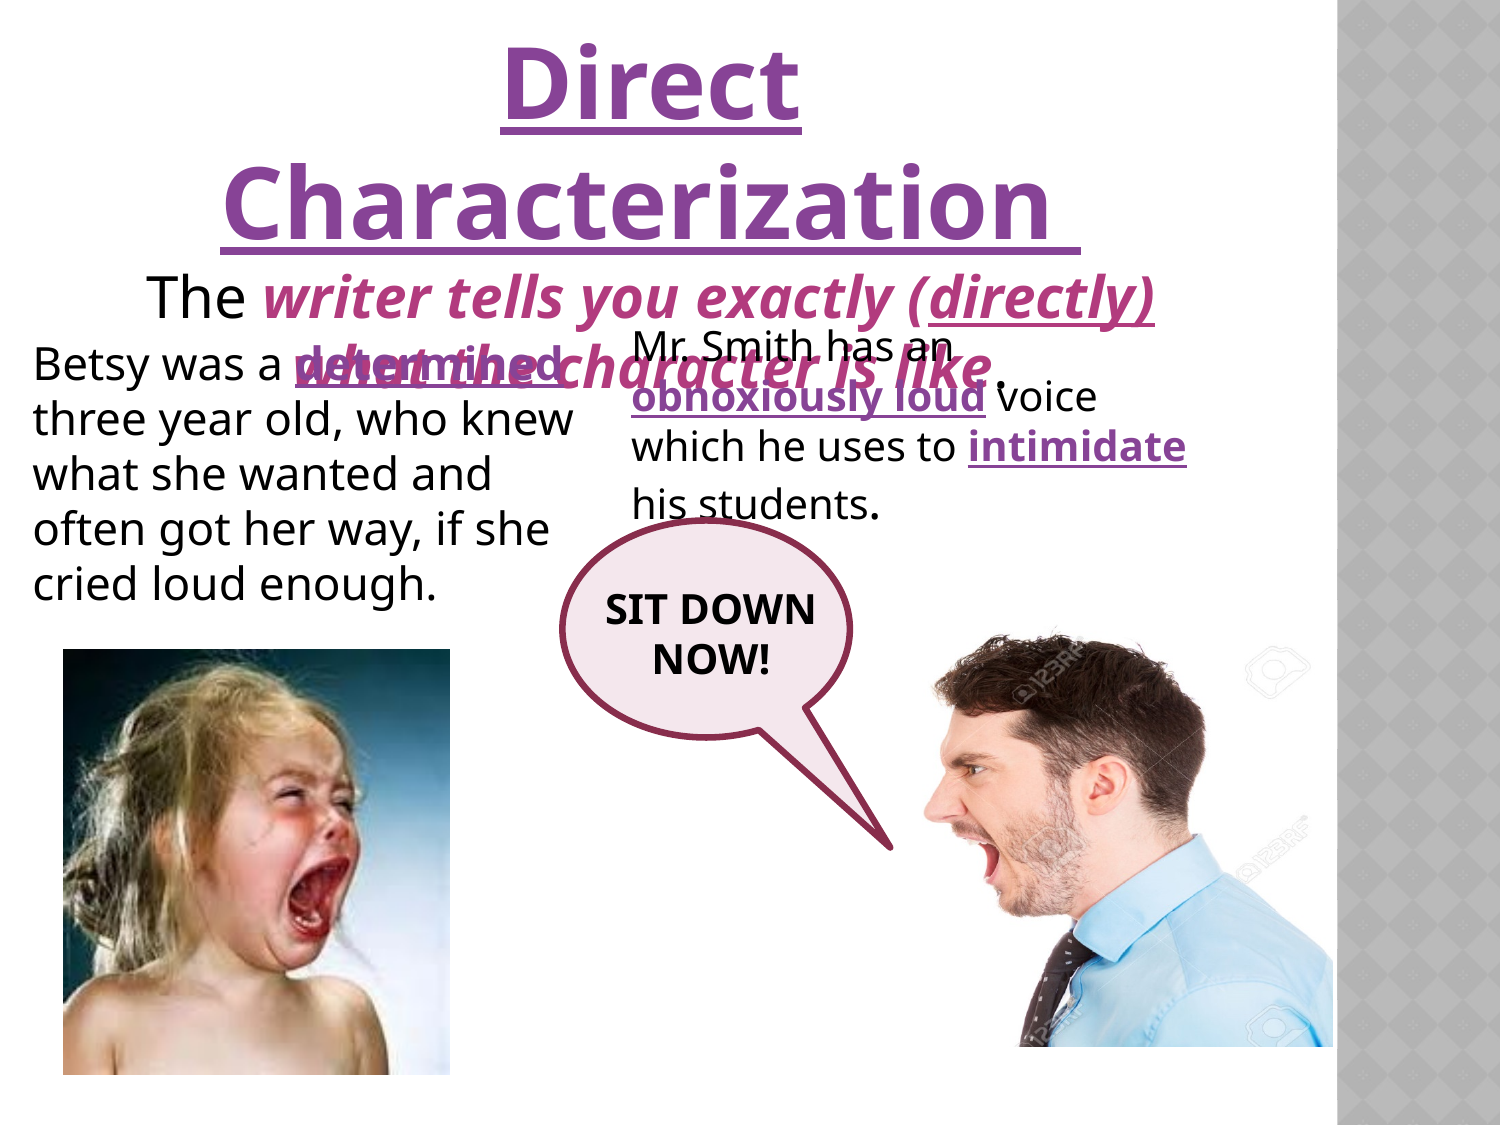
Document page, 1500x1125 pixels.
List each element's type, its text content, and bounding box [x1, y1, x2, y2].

text_box [583, 691, 894, 851]
text_box SIT DOWN NOW! [562, 575, 860, 691]
text_box Direct Characterization The writer tells you exactly (directly) what the character is like. [69, 12, 1232, 408]
text_box Betsy was a determined three year old, who knew what she wanted and often got her way, if she cried loud enough. [17, 327, 593, 618]
picture [63, 648, 451, 1076]
picture [919, 619, 1334, 1047]
text_box Mr. Smith has an obnoxiously loud voice which he uses to intimidate his students. [616, 312, 1204, 538]
text_box [577, 517, 835, 575]
